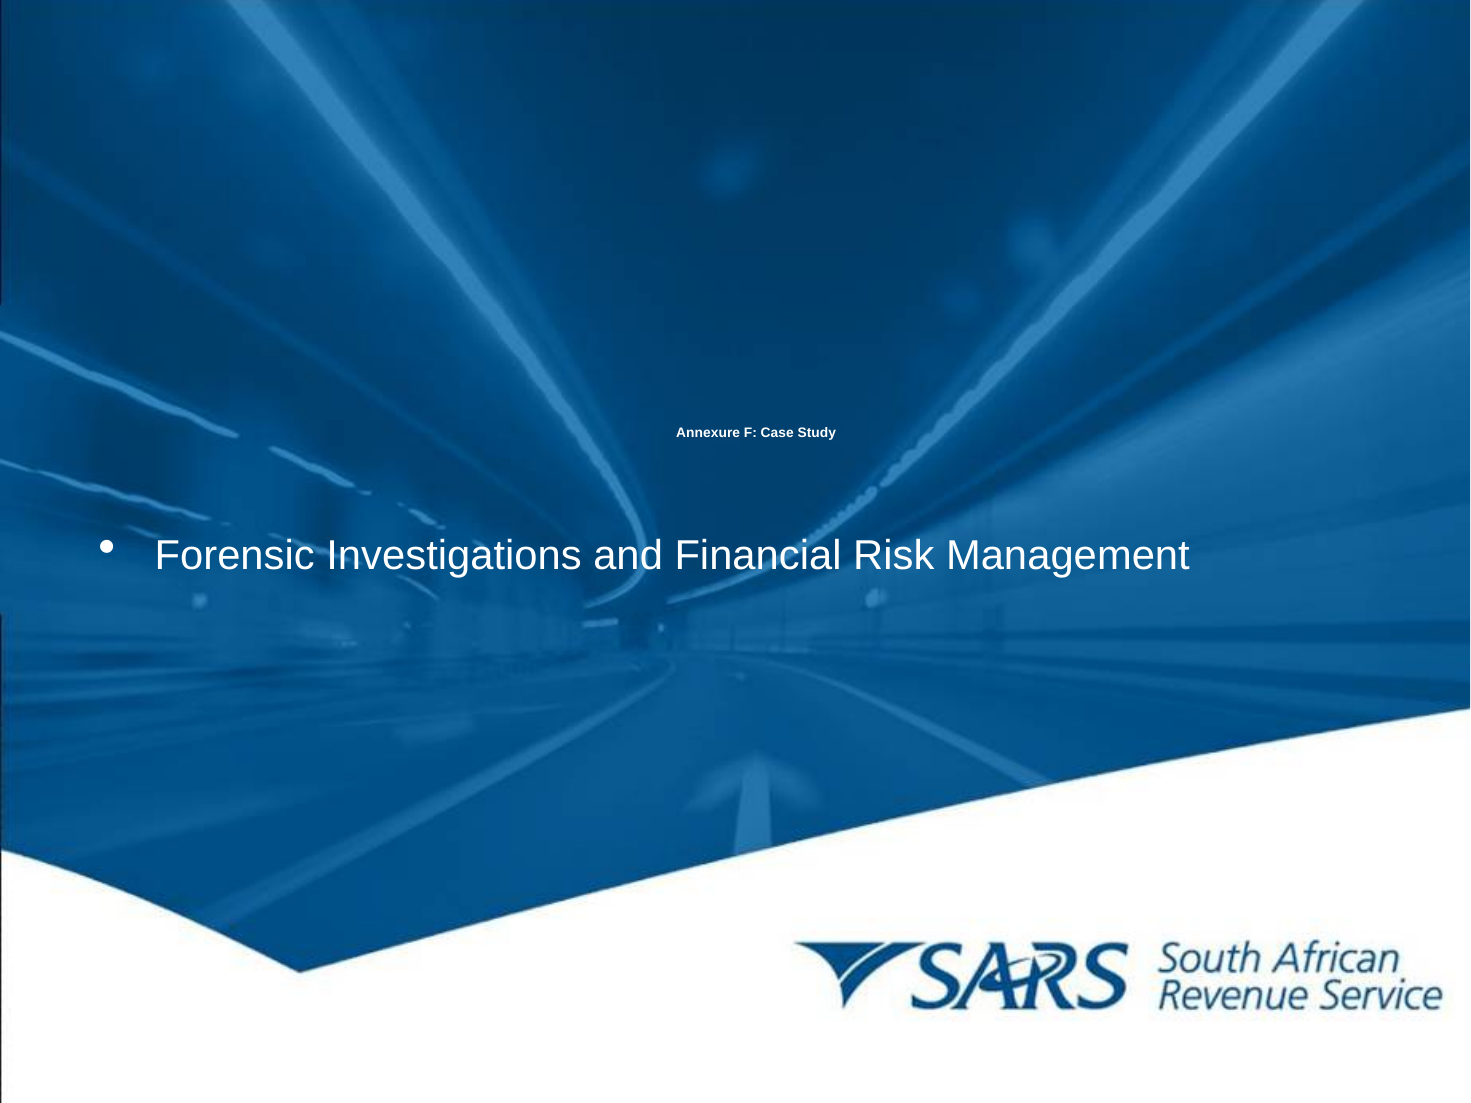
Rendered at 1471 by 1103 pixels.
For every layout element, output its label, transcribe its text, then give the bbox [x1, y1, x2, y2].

title Annexure F: Case Study [98, 423, 1419, 529]
picture [0, 0, 1471, 1103]
subtitle Forensic Investigations and Financial Risk Management [98, 527, 1276, 579]
